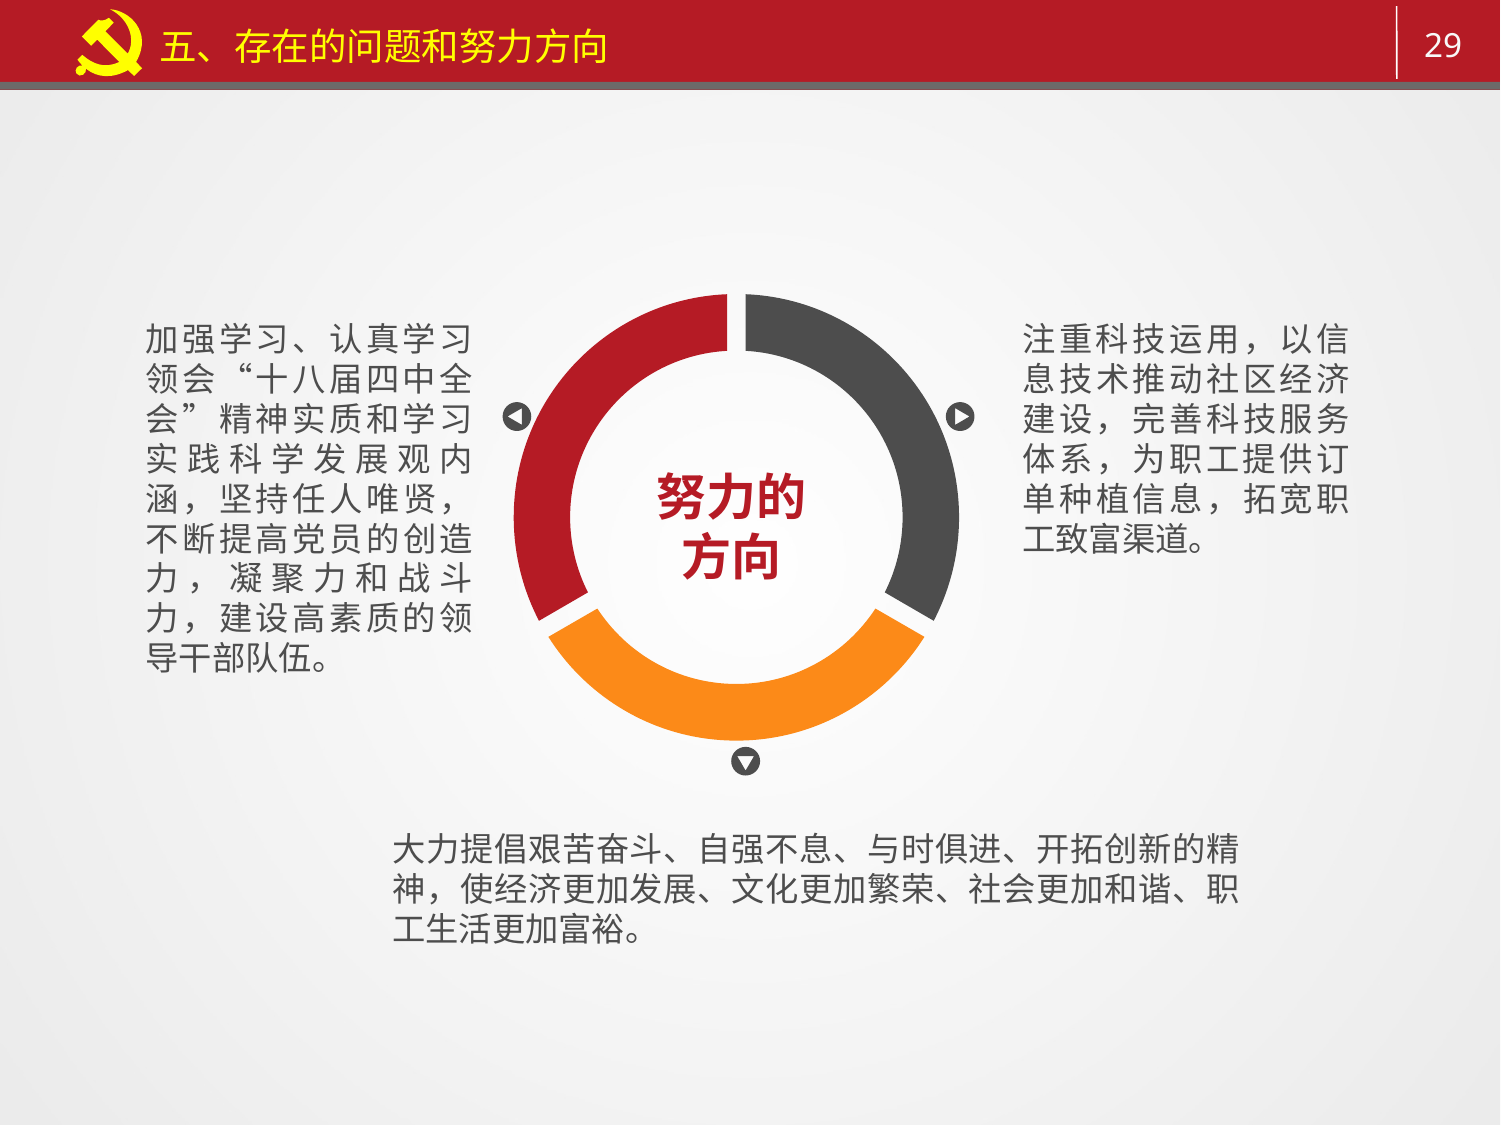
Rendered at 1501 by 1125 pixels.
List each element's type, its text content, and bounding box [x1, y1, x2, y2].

picture [0, 0, 1501, 1125]
text_box 加强学习、认真学习领会“十八届四中全会”精神实质和学习实践科学发展观内涵，坚持任人唯贤，不断提高党员的创造力，凝聚力和战斗力，建设高素质的领导干部队伍。 [131, 310, 488, 685]
text_box [731, 746, 761, 776]
text_box [513, 294, 728, 621]
text_box [745, 294, 960, 621]
text_box [75, 9, 143, 77]
text_box 五、存在的问题和努力方向 [144, 16, 715, 76]
text_box [548, 608, 925, 741]
text_box 努力的方向 [635, 457, 827, 593]
text_box 大力提倡艰苦奋斗、自强不息、与时俱进、开拓创新的精神，使经济更加发展、文化更加繁荣、社会更加和谐、职工生活更加富裕。 [377, 821, 1255, 956]
text_box [502, 402, 532, 431]
text_box 注重科技运用，以信息技术推动社区经济建设，完善科技服务体系，为职工提供订单种植信息，拓宽职工致富渠道。 [1007, 310, 1365, 565]
text_box [945, 402, 975, 431]
